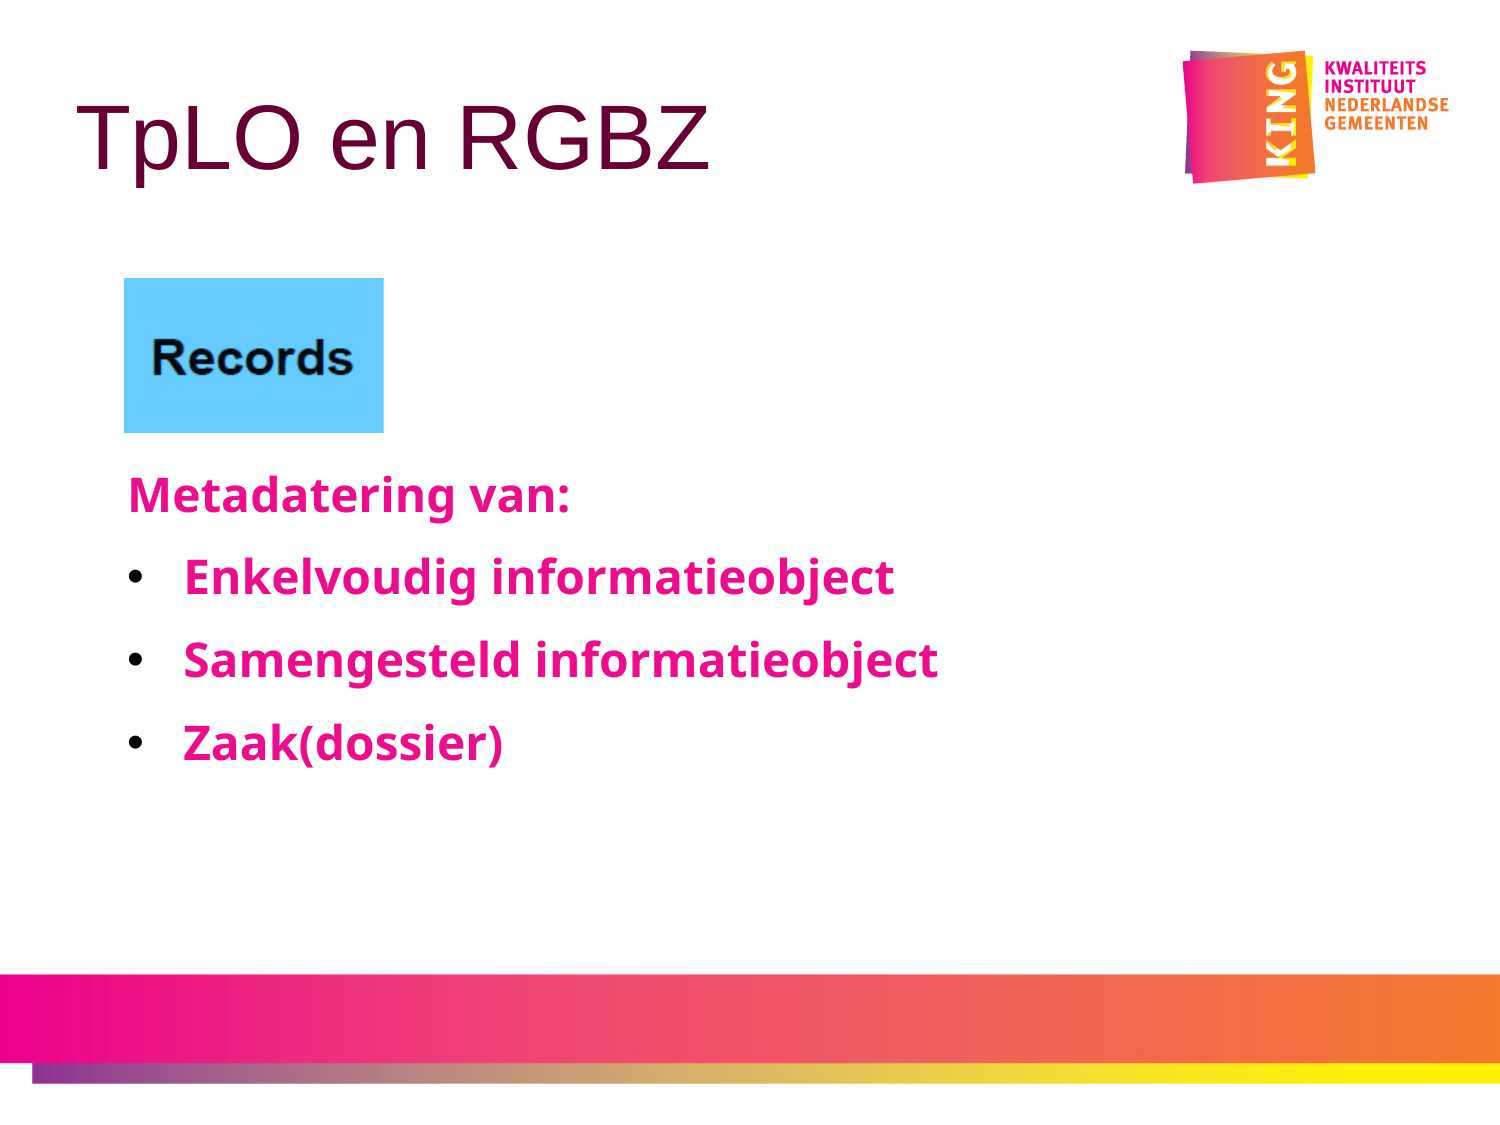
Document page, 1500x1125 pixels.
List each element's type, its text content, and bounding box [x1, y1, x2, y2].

picture [0, 0, 1500, 1125]
list Metadatering van: Enkelvoudig informatieobject Samengesteld informatieobject Zaak(dossier) [111, 455, 1459, 989]
title TpLO en RGBZ [74, 44, 1425, 233]
